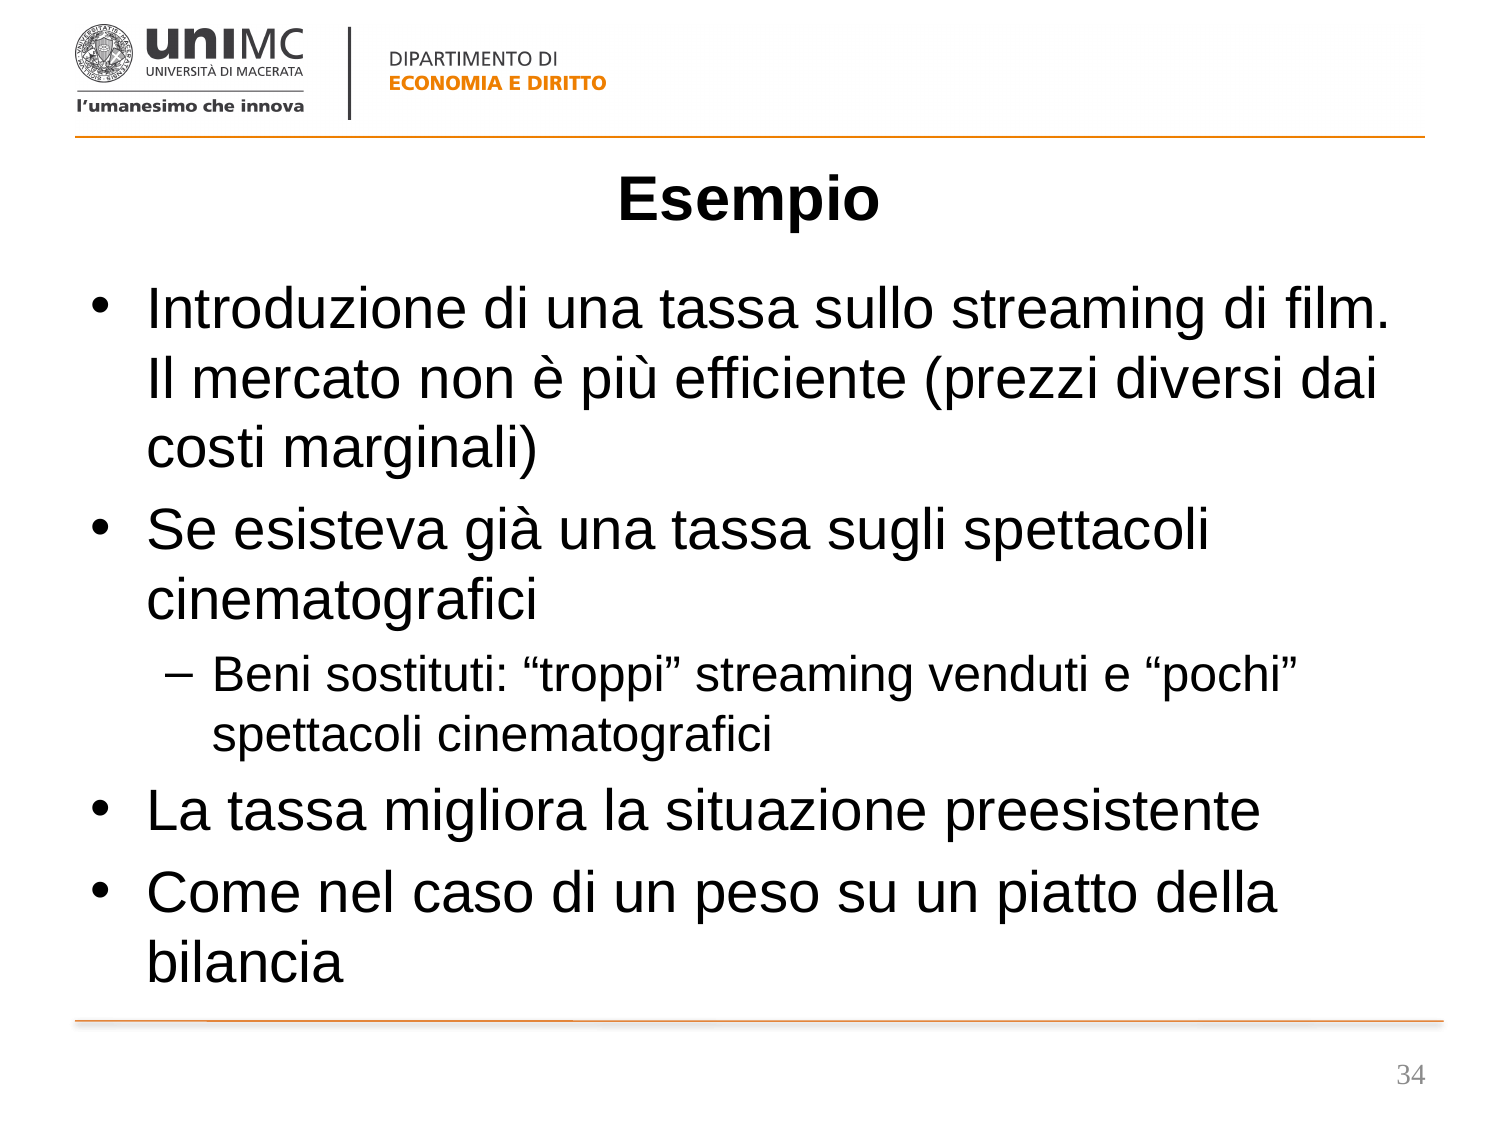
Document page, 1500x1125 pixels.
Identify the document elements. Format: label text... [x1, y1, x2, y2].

slide_number 34 [1091, 1042, 1442, 1103]
title Esempio [75, 149, 1425, 241]
picture [75, 24, 1425, 138]
list Introduzione di una tassa sullo streaming di film. Il mercato non è più efficiente (prezzi diversi dai costi marginali) Se esisteva già una tassa sugli spettacoli cinematografici Beni sostituti: “troppi” streaming venduti e “pochi” spettacoli cinematografici La tassa migliora la situazione preesistente Come nel caso di un peso su un piatto della bilancia [75, 262, 1425, 1005]
